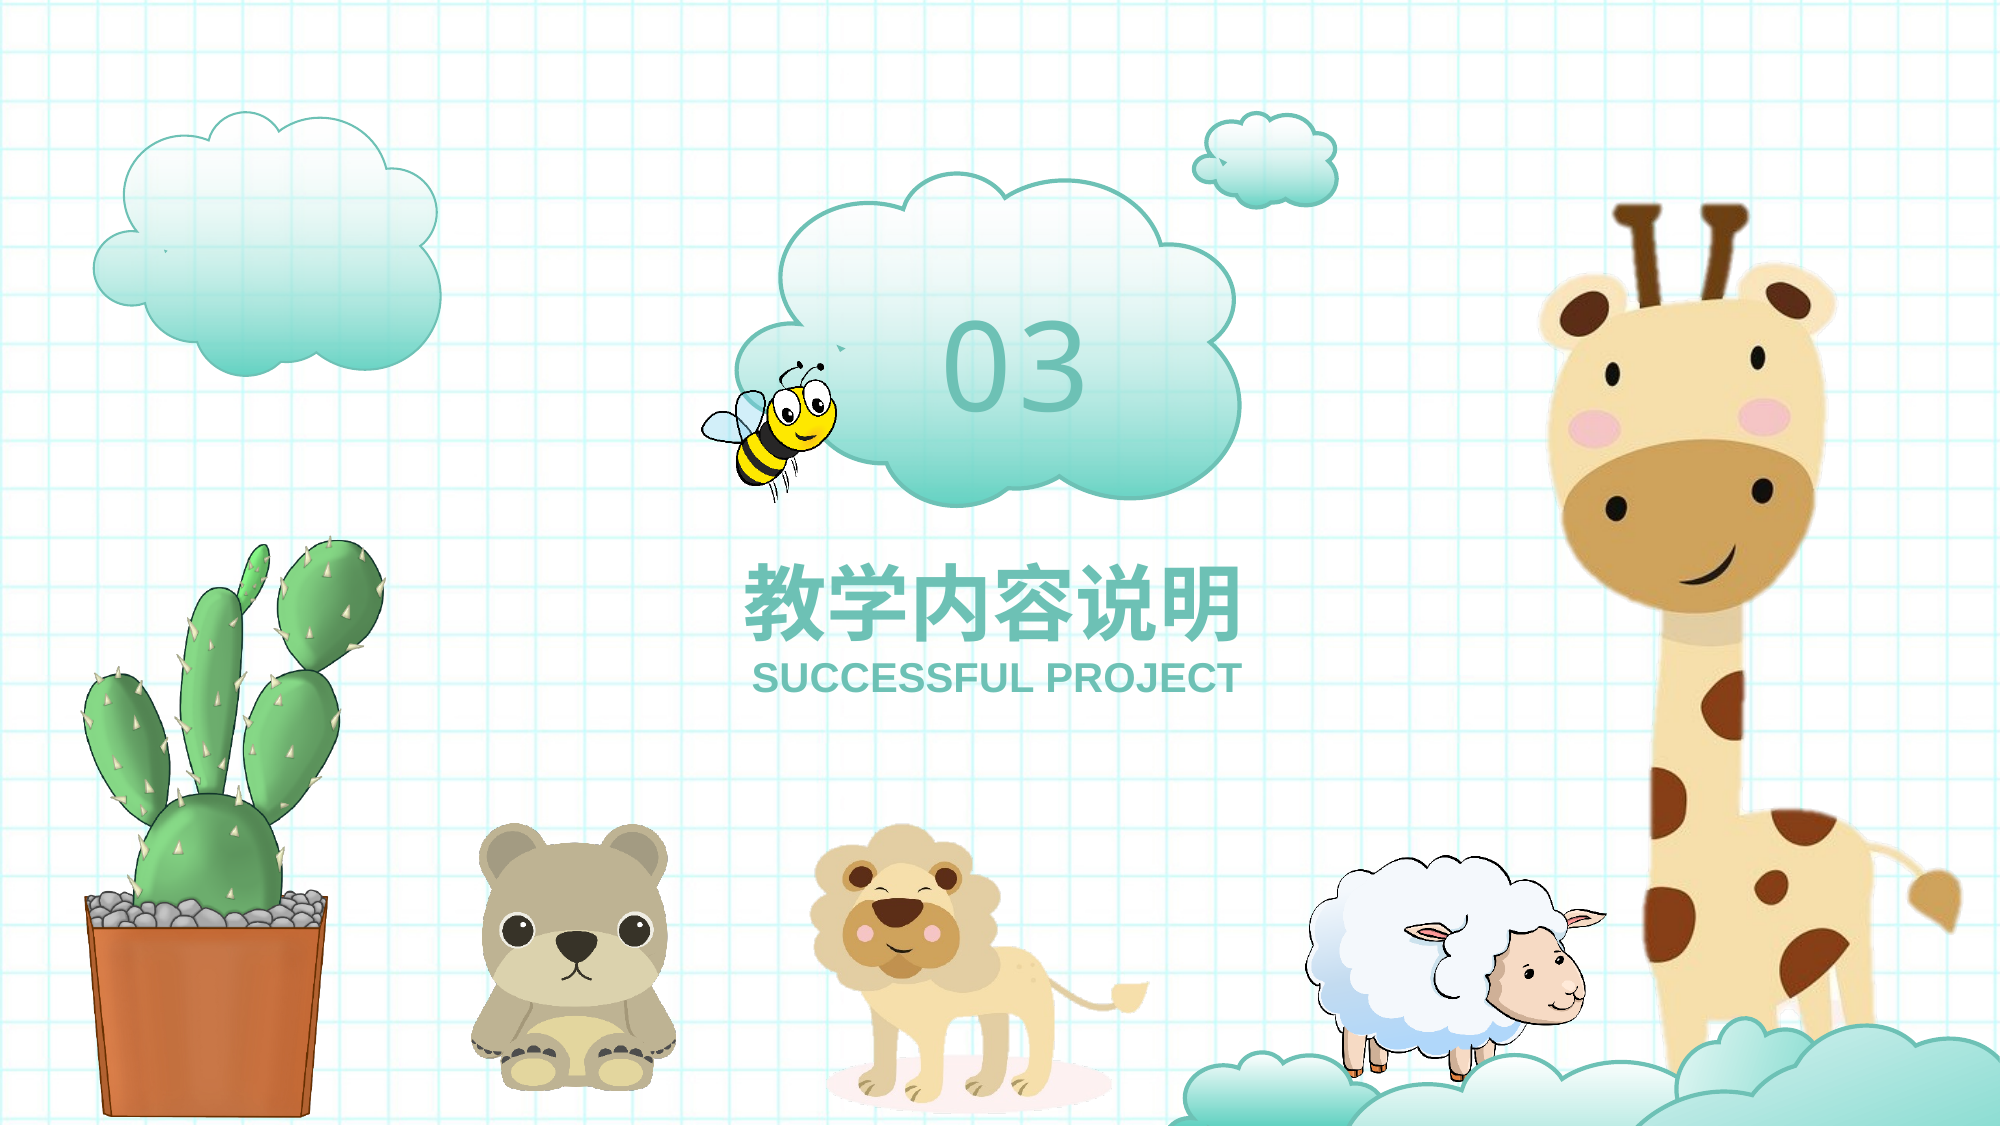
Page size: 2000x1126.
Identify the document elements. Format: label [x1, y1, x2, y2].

picture [0, 0, 2000, 1126]
text_box [1165, 1016, 2000, 1126]
